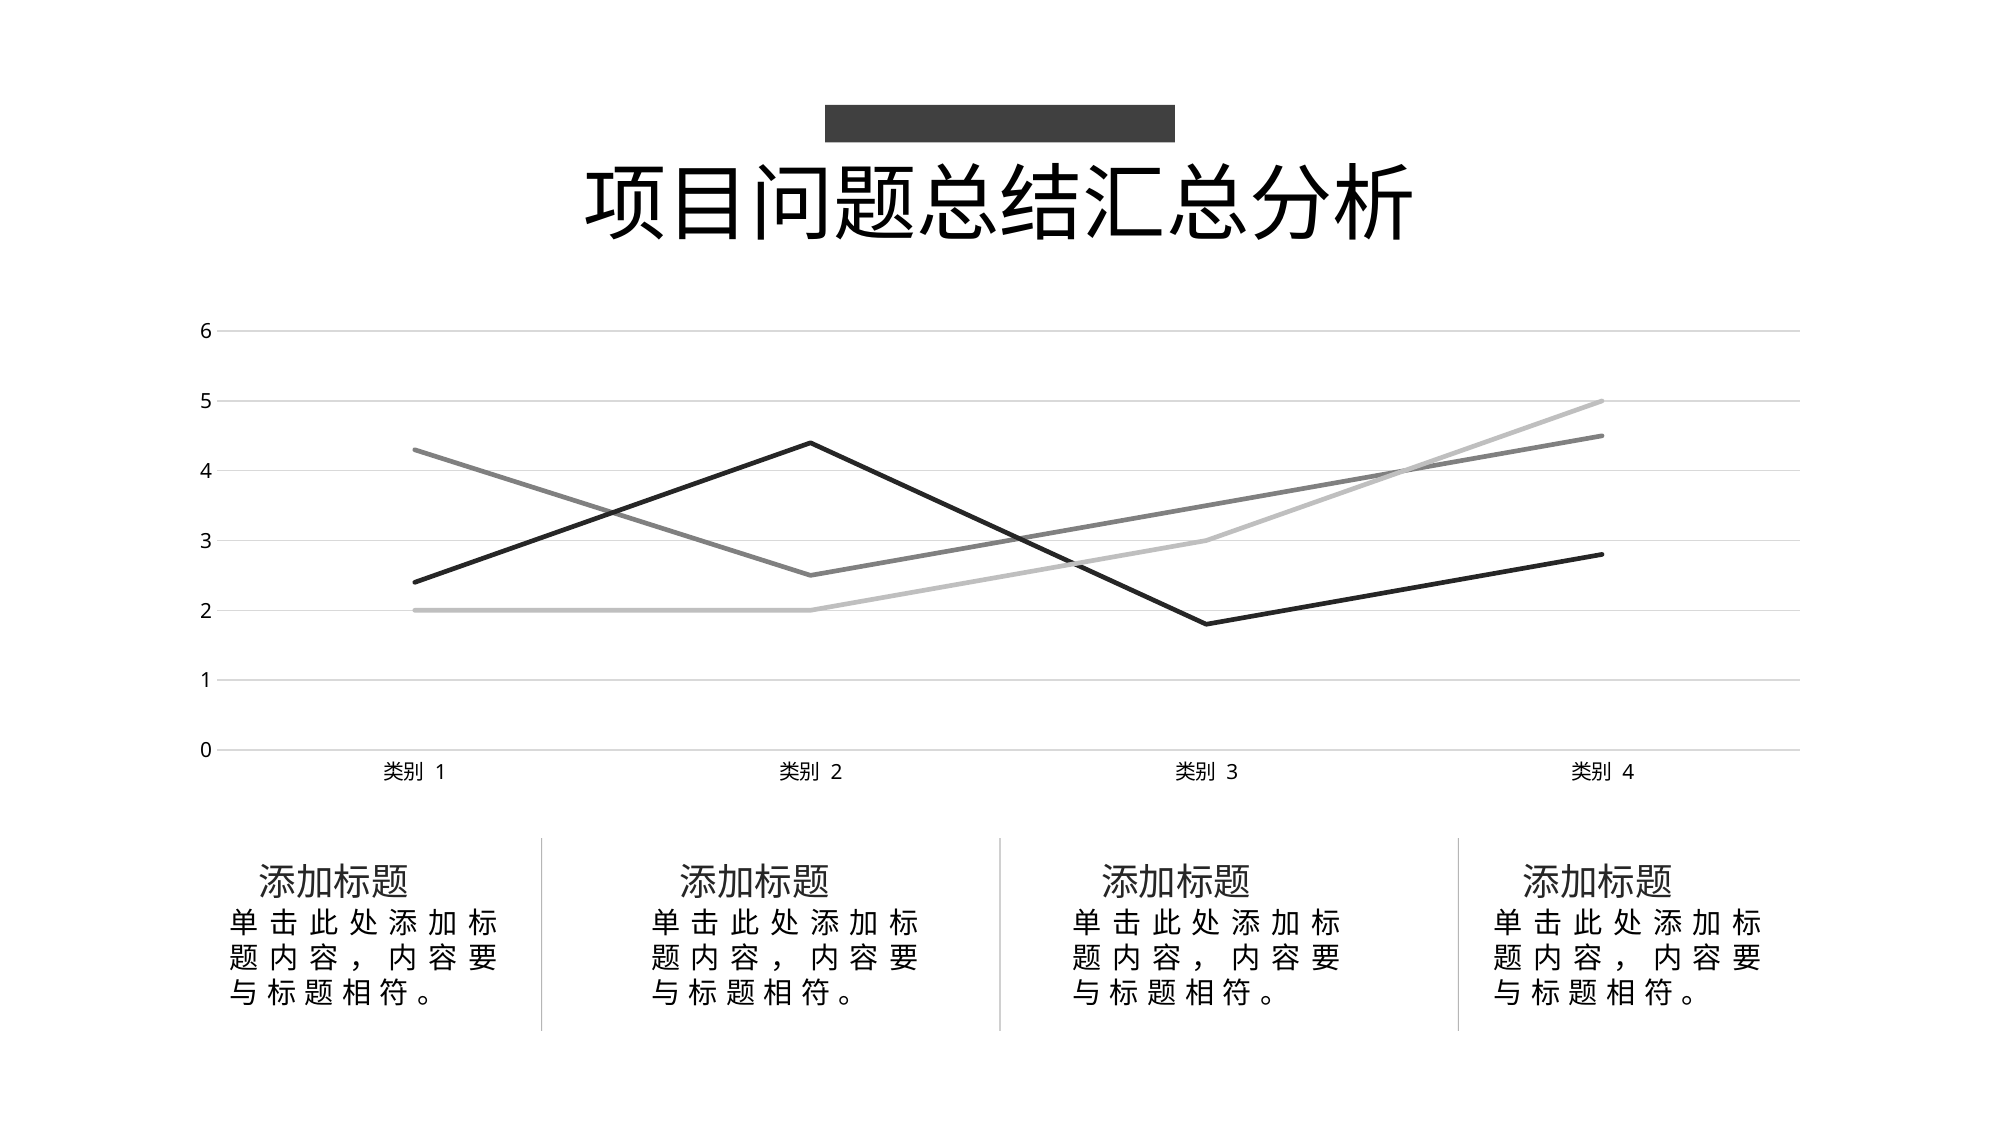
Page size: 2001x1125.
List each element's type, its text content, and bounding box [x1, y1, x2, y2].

chart [166, 307, 1834, 796]
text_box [541, 838, 1459, 1031]
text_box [1057, 850, 1364, 1019]
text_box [1479, 850, 1785, 1019]
text_box 项目问题总结汇总分析 [520, 142, 1480, 258]
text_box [214, 850, 521, 1019]
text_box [636, 850, 943, 1019]
text_box [824, 104, 1176, 143]
